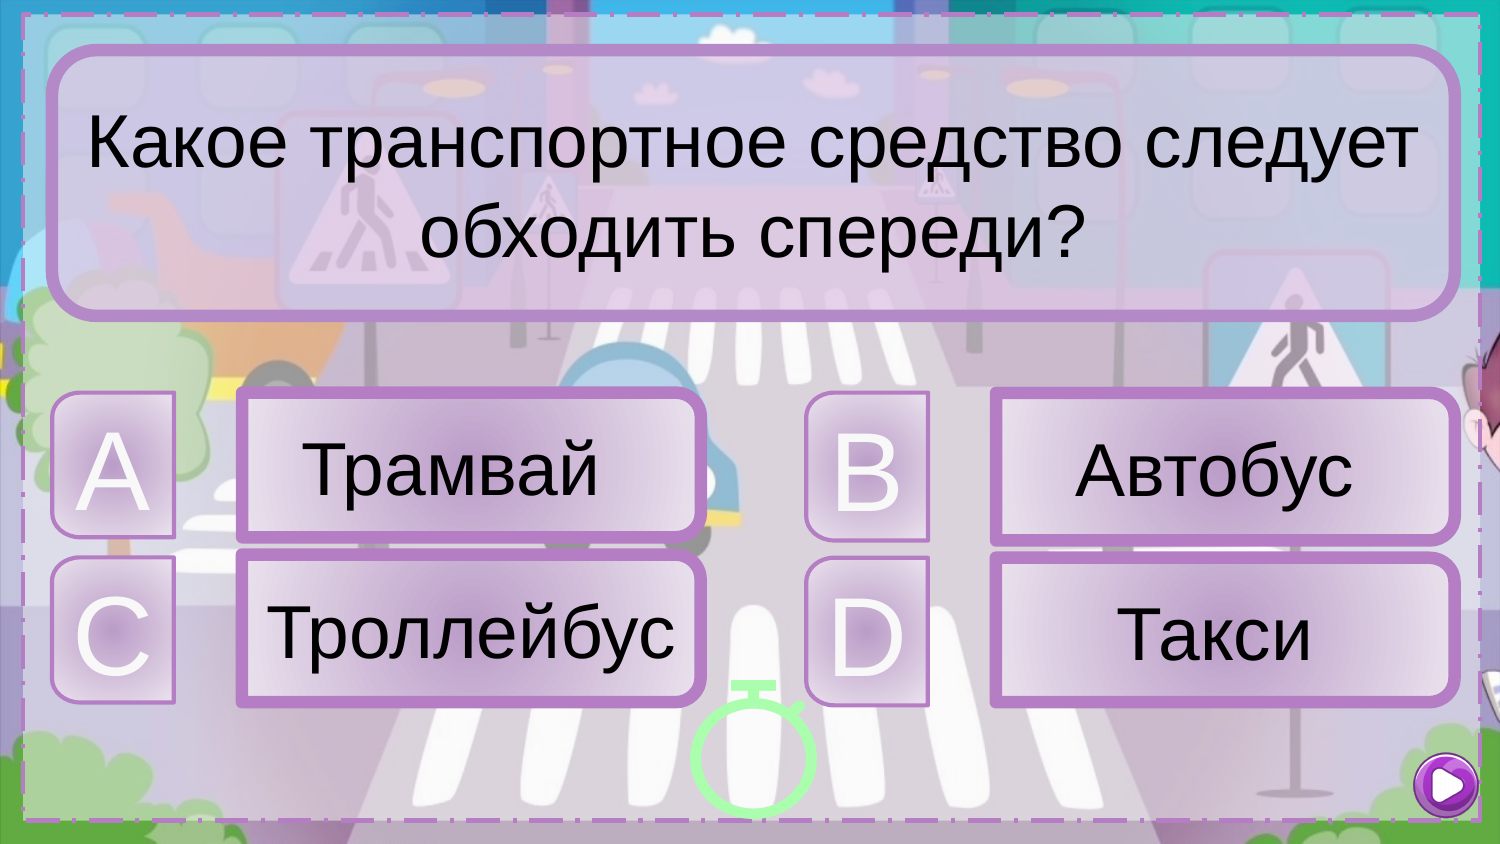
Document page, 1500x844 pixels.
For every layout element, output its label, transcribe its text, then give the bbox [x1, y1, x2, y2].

text_box B [804, 390, 931, 543]
text_box Троллейбус [239, 552, 703, 705]
text_box [21, 12, 1482, 823]
text_box D [804, 555, 930, 708]
text_box Такси [993, 555, 1457, 705]
text_box Автобус [994, 390, 1457, 543]
text_box C [49, 555, 176, 705]
picture [0, 0, 1500, 844]
text_box Какое транспортное средство следует обходить спереди? [49, 48, 1457, 318]
text_box A [50, 390, 177, 540]
text_box Трамвай [240, 390, 703, 540]
